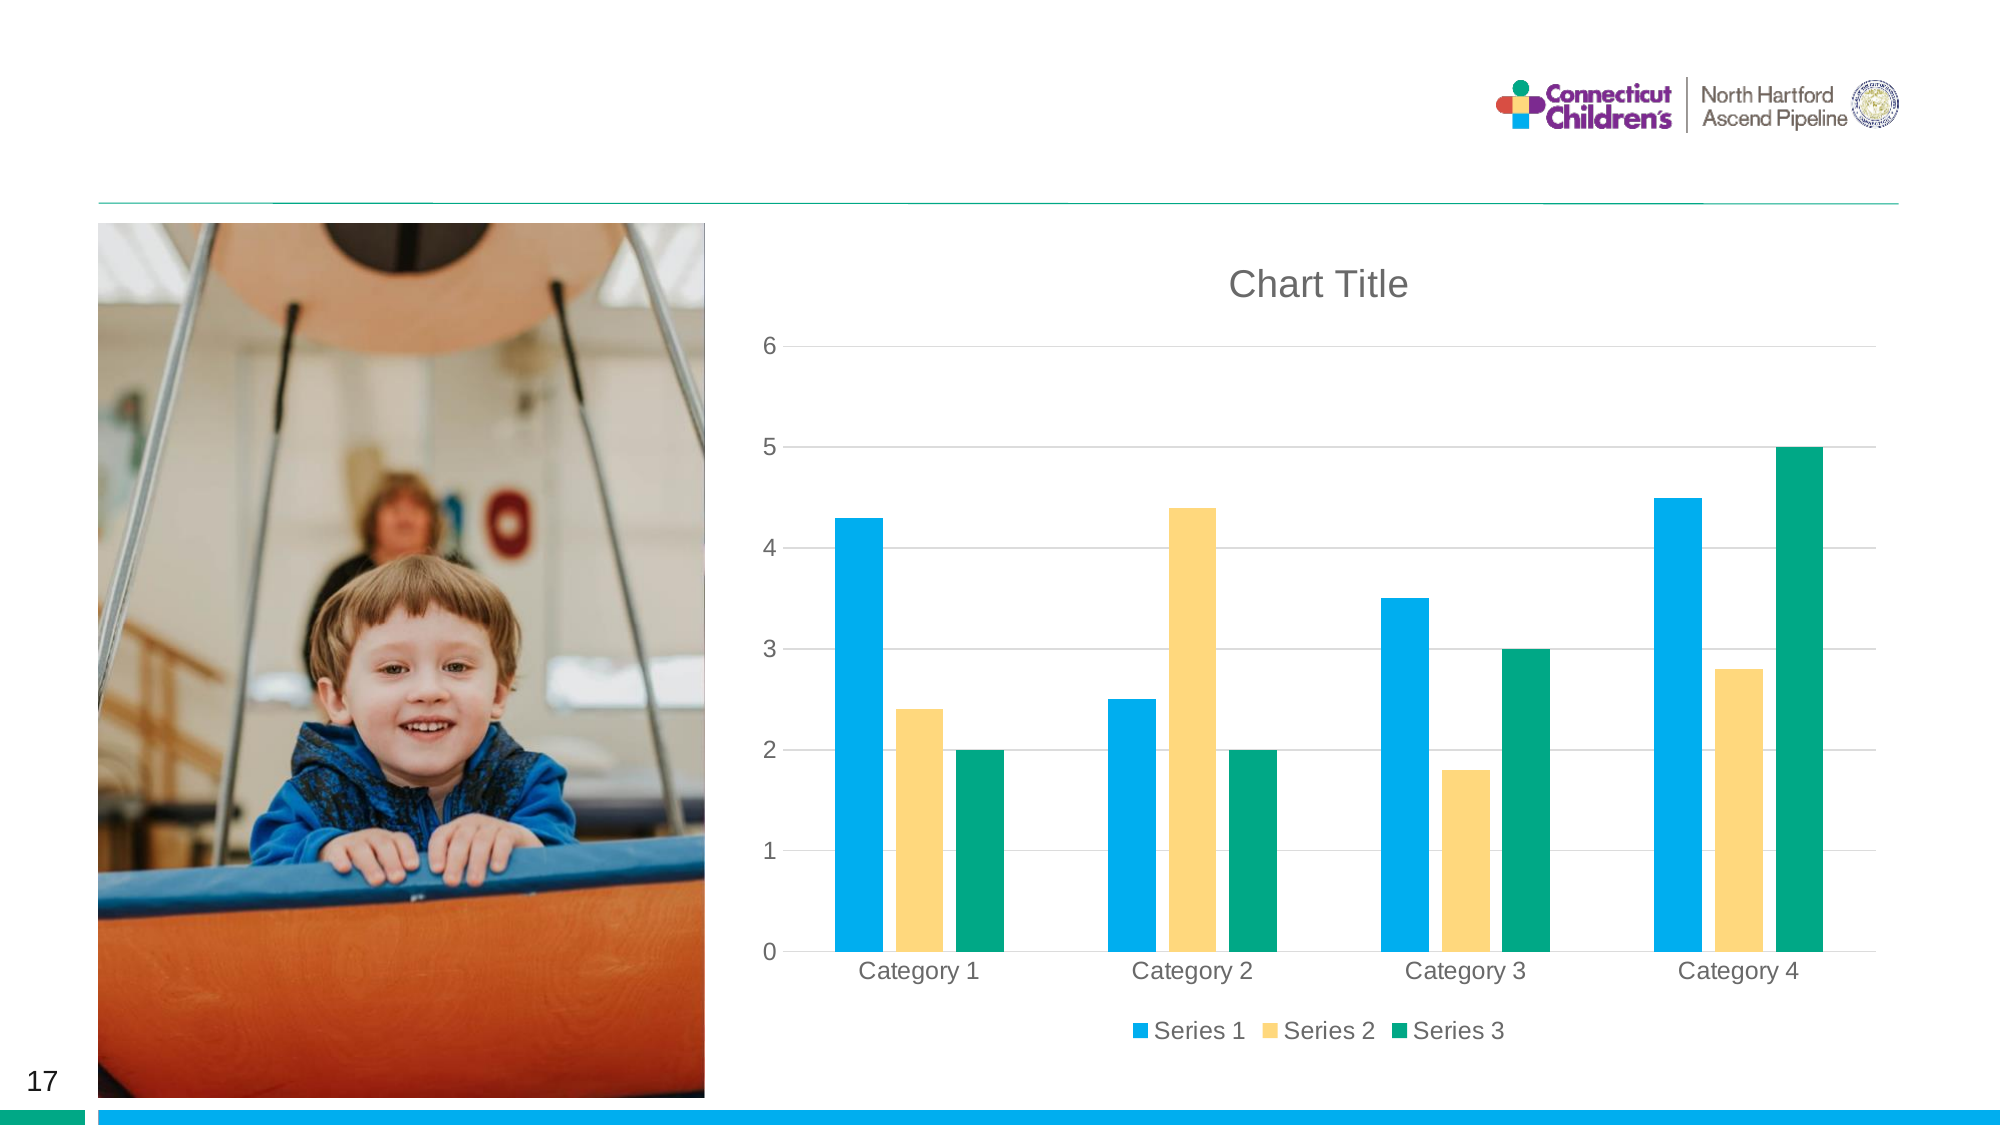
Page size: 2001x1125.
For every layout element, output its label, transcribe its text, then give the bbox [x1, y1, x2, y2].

picture [98, 223, 705, 1098]
chart [739, 224, 1899, 1050]
picture [1496, 77, 1899, 133]
slide_number 17 [0, 1050, 85, 1110]
